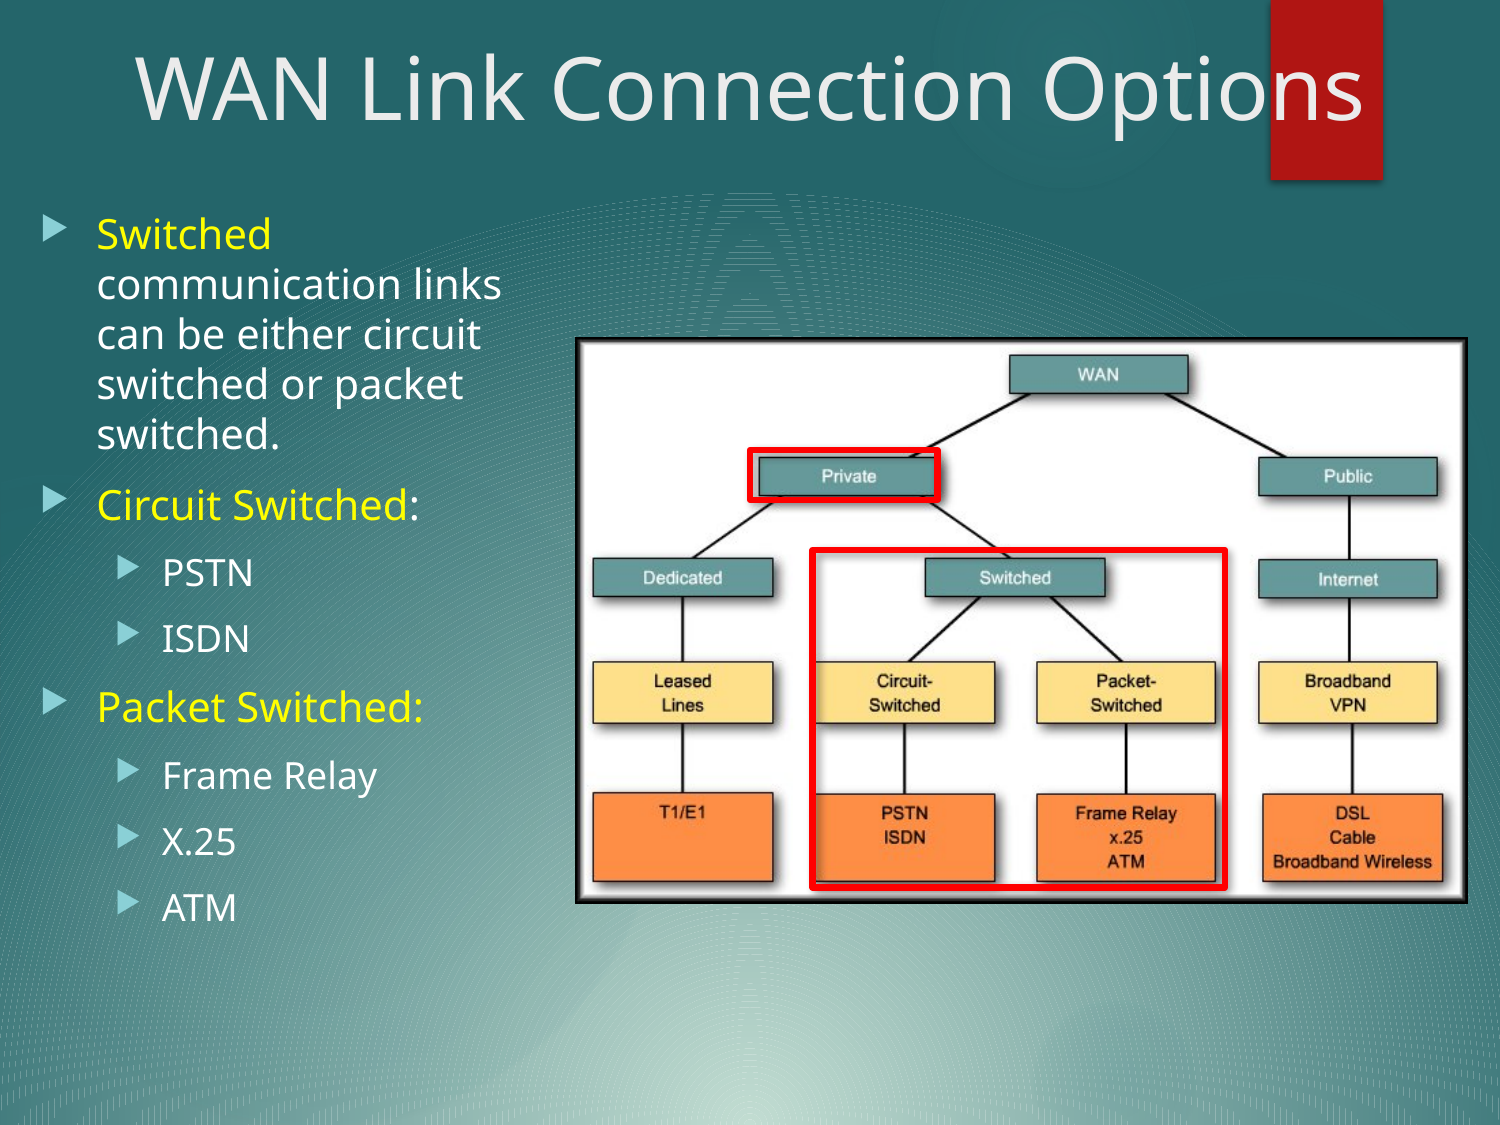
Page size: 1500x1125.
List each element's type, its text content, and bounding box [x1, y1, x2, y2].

picture [574, 337, 1468, 904]
list Switched communication links can be either circuit switched or packet switched. Circuit Switched: PSTN ISDN Packet Switched: Frame Relay X.25 ATM [24, 200, 1475, 1063]
title WAN Link Connection Options [24, 24, 1475, 138]
